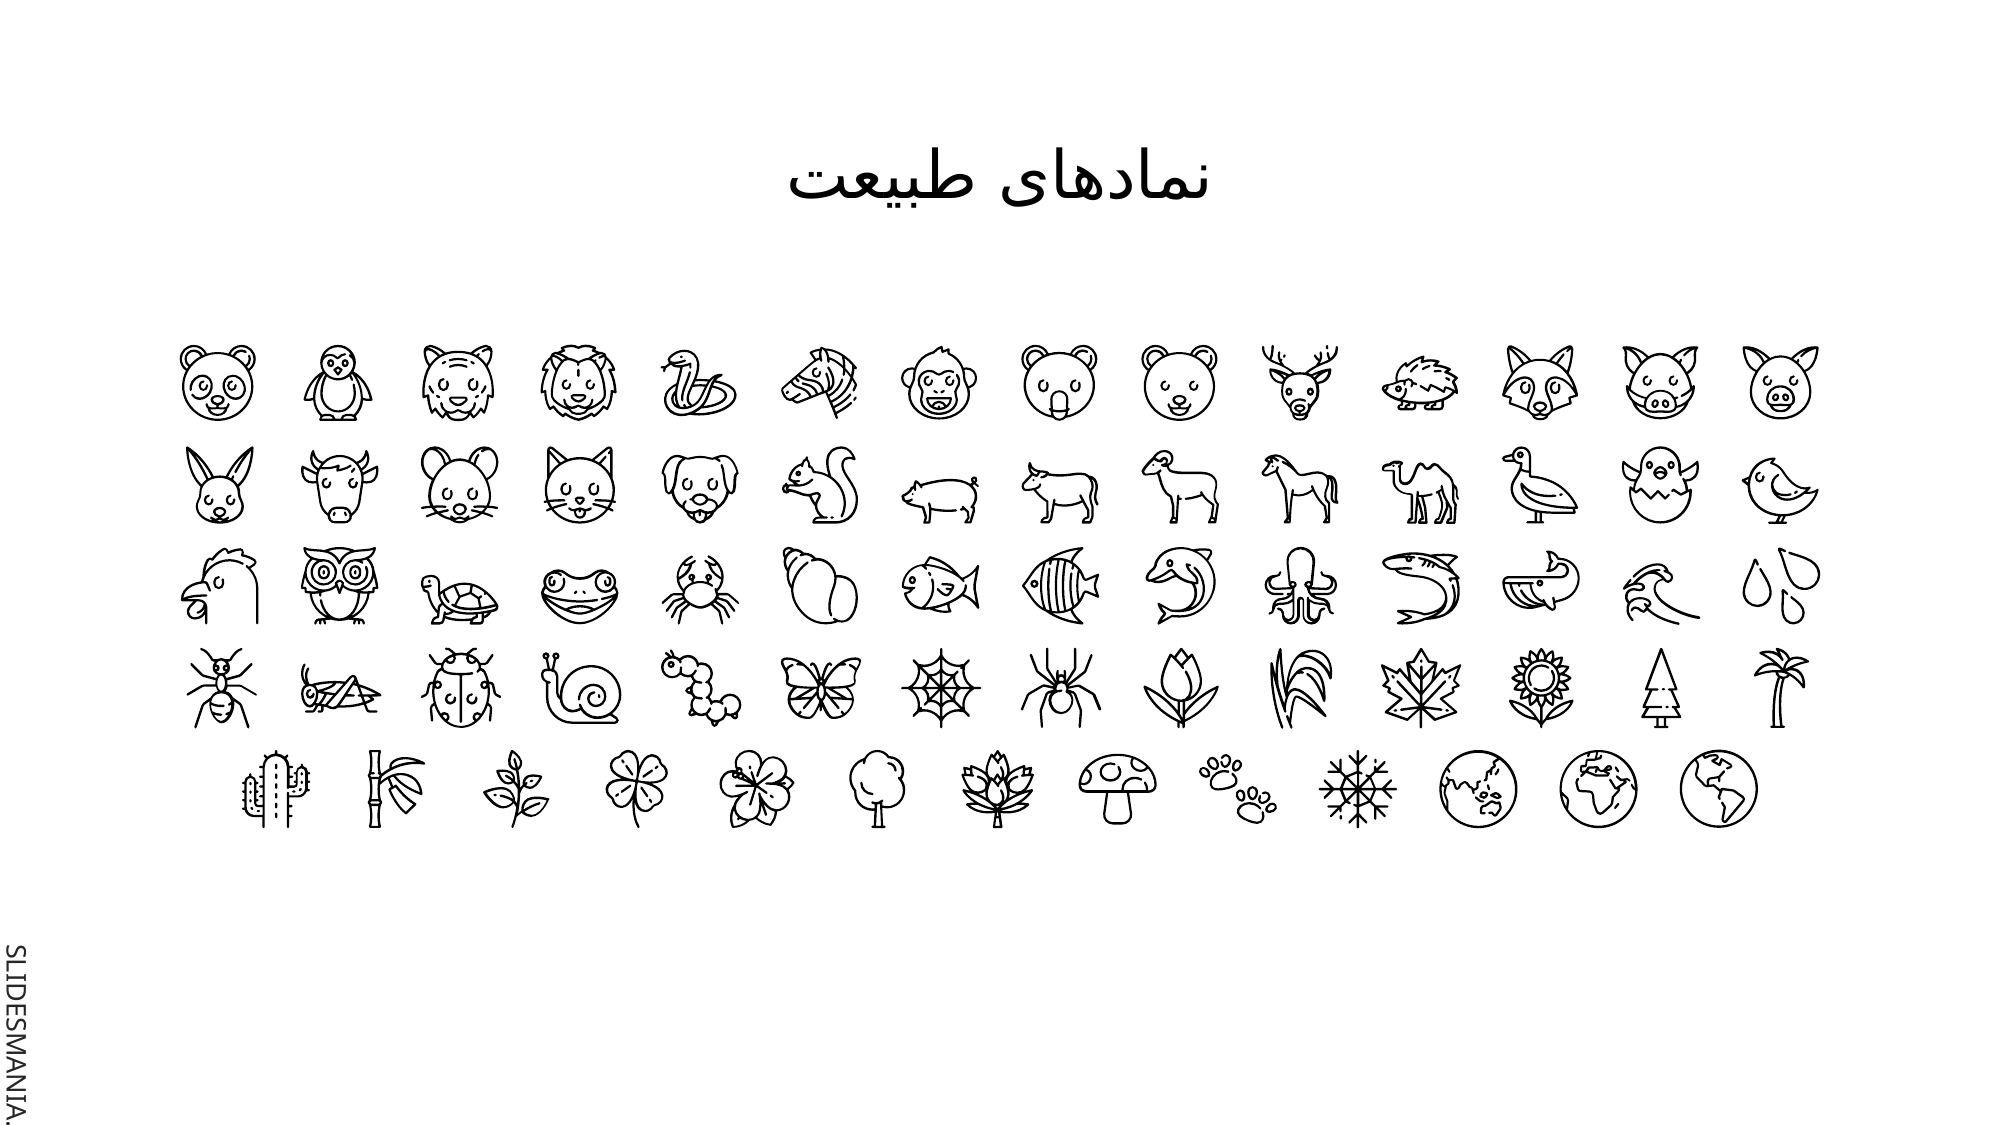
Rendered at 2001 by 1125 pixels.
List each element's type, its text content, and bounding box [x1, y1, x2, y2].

text_box [780, 657, 862, 719]
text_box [781, 446, 859, 524]
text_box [1021, 546, 1100, 625]
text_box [1198, 753, 1278, 825]
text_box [1621, 345, 1699, 420]
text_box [540, 651, 622, 725]
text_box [1619, 446, 1701, 524]
text_box [782, 546, 858, 625]
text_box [1381, 460, 1460, 525]
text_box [300, 546, 379, 625]
text_box [1753, 647, 1810, 728]
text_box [1742, 345, 1819, 420]
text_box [660, 649, 742, 728]
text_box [1741, 457, 1820, 525]
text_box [1318, 749, 1398, 829]
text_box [1508, 647, 1575, 729]
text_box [241, 749, 311, 829]
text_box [540, 569, 619, 625]
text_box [1742, 547, 1821, 625]
text_box [367, 750, 426, 828]
title نمادهای طبیعت [156, 111, 1844, 218]
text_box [1559, 749, 1638, 829]
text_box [900, 345, 978, 420]
text_box [1264, 546, 1338, 625]
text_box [1261, 454, 1340, 524]
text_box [540, 344, 617, 422]
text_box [849, 749, 906, 829]
text_box [1270, 648, 1333, 729]
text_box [420, 647, 502, 729]
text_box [420, 574, 499, 625]
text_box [1501, 446, 1579, 524]
text_box [961, 750, 1034, 829]
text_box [1439, 749, 1518, 829]
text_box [299, 449, 380, 524]
text_box [901, 647, 982, 729]
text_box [1141, 344, 1218, 422]
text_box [1021, 461, 1100, 524]
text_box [1640, 647, 1682, 729]
text_box [1382, 552, 1460, 625]
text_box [901, 476, 980, 524]
text_box [661, 555, 740, 625]
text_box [180, 547, 259, 625]
text_box [1679, 749, 1758, 828]
text_box [1020, 647, 1102, 728]
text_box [1145, 546, 1217, 625]
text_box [901, 555, 980, 614]
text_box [1021, 344, 1098, 421]
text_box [482, 749, 550, 829]
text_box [1141, 449, 1220, 524]
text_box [780, 346, 858, 420]
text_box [1502, 550, 1581, 612]
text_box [661, 454, 739, 524]
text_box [543, 446, 617, 524]
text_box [1501, 345, 1579, 421]
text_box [185, 446, 254, 524]
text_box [420, 446, 500, 524]
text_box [1381, 355, 1459, 411]
text_box [1623, 563, 1701, 625]
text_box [660, 349, 737, 417]
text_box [718, 749, 795, 829]
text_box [1380, 647, 1462, 729]
text_box [1143, 647, 1219, 729]
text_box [1078, 753, 1157, 825]
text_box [300, 663, 382, 713]
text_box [1261, 344, 1339, 421]
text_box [179, 344, 256, 422]
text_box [421, 344, 495, 422]
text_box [303, 344, 373, 422]
text_box [186, 647, 258, 729]
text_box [604, 749, 669, 829]
